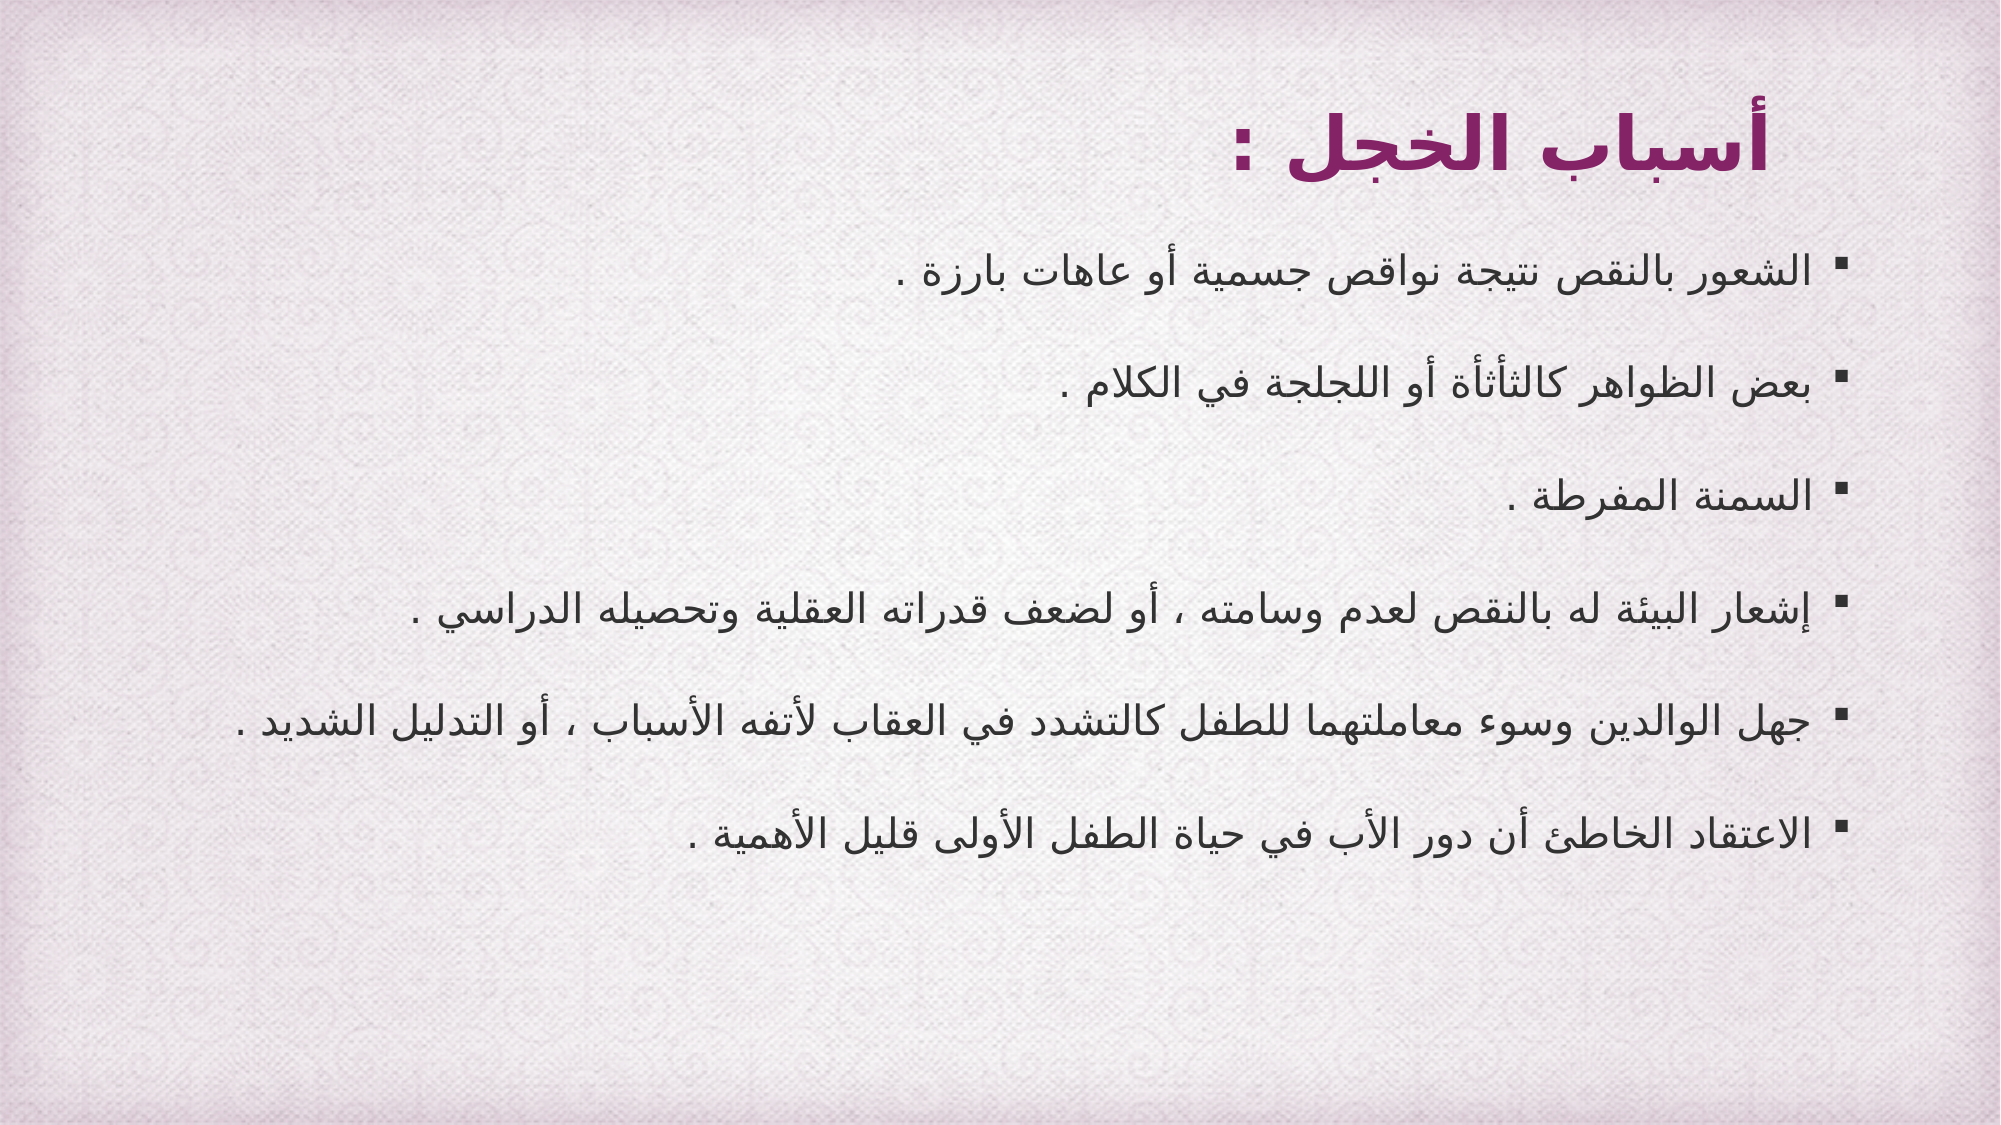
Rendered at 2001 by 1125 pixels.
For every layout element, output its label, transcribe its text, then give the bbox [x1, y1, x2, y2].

picture [0, 0, 2001, 1125]
title أسباب الخجل : [212, 59, 1788, 195]
list الشعور بالنقص نتيجة نواقص جسمية أو عاهات بارزة . بعض الظواهر كالثأثأة أو اللجلجة في الكلام . السمنة المفرطة . إشعار البيئة له بالنقص لعدم وسامته ، أو لضعف قدراته العقلية وتحصيله الدراسي . جهل الوالدين وسوء معاملتهما للطفل كالتشدد في العقاب لأتفه الأسباب ، أو التدليل الشديد . الاعتقاد الخاطئ أن دور الأب في حياة الطفل الأولى قليل الأهمية . [212, 211, 1867, 1071]
